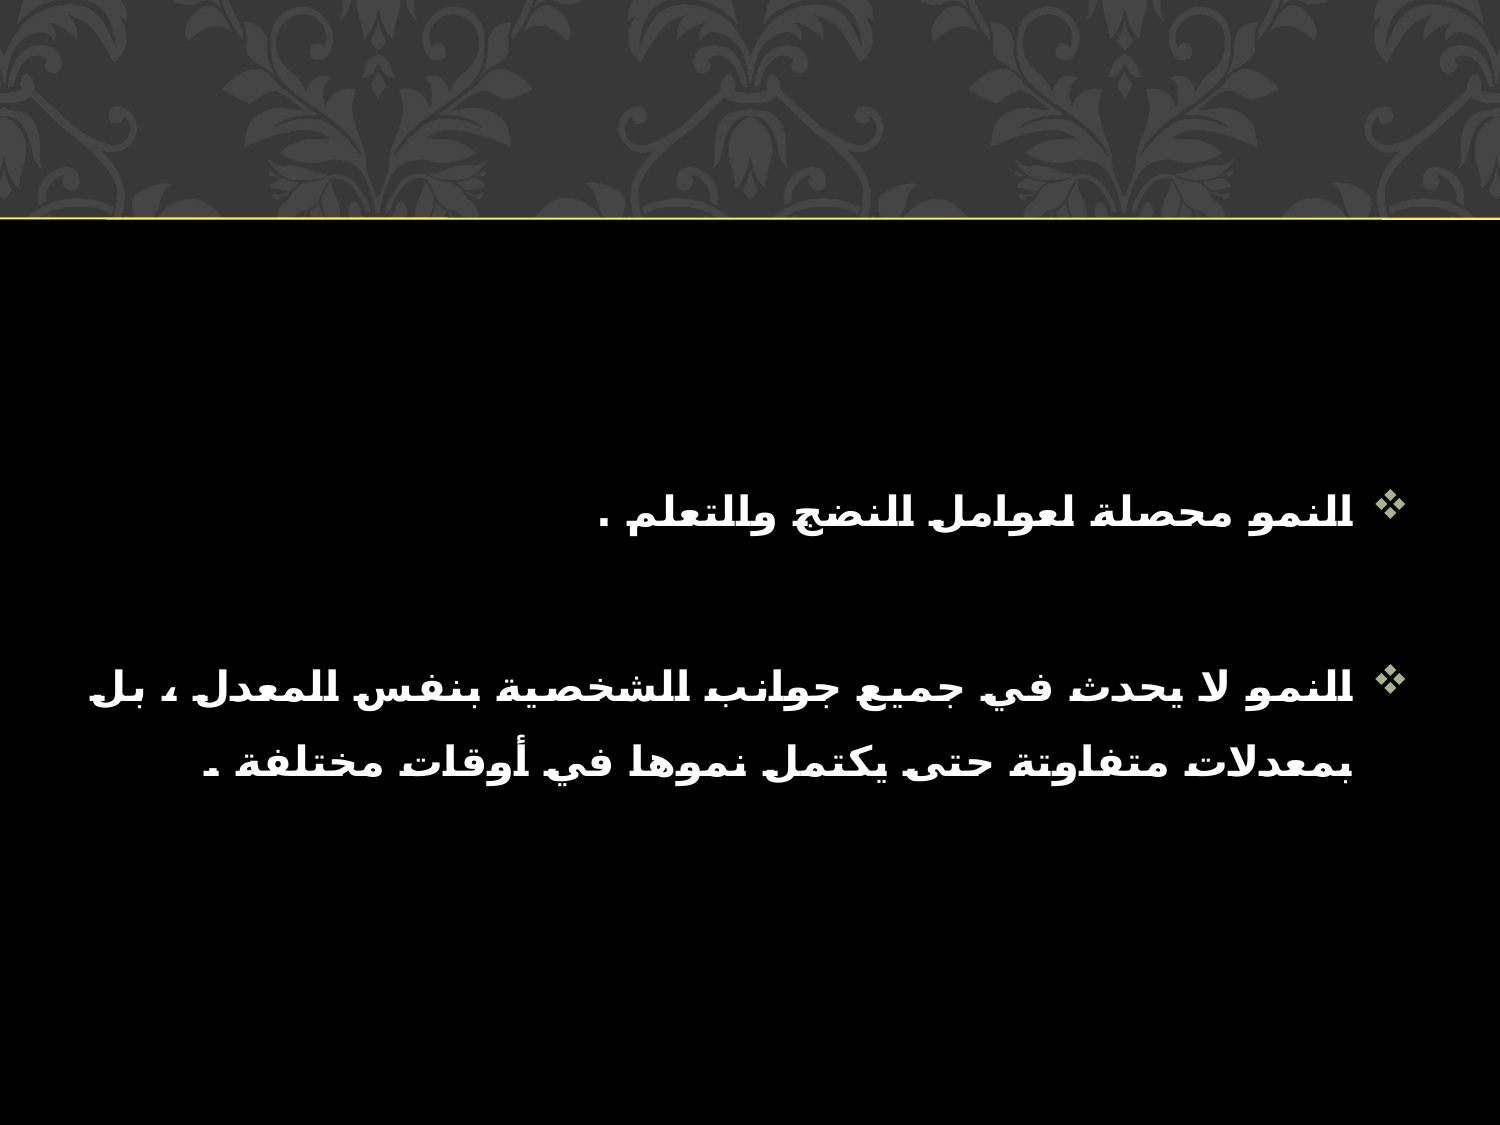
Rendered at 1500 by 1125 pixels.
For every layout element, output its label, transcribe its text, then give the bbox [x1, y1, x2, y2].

list النمو محصلة لعوامل النضج والتعلم . النمو لا يحدث في جميع جوانب الشخصية بنفس المعدل ، بل بمعدلات متفاوتة حتى يكتمل نموها في أوقات مختلفة . [75, 331, 1425, 1000]
